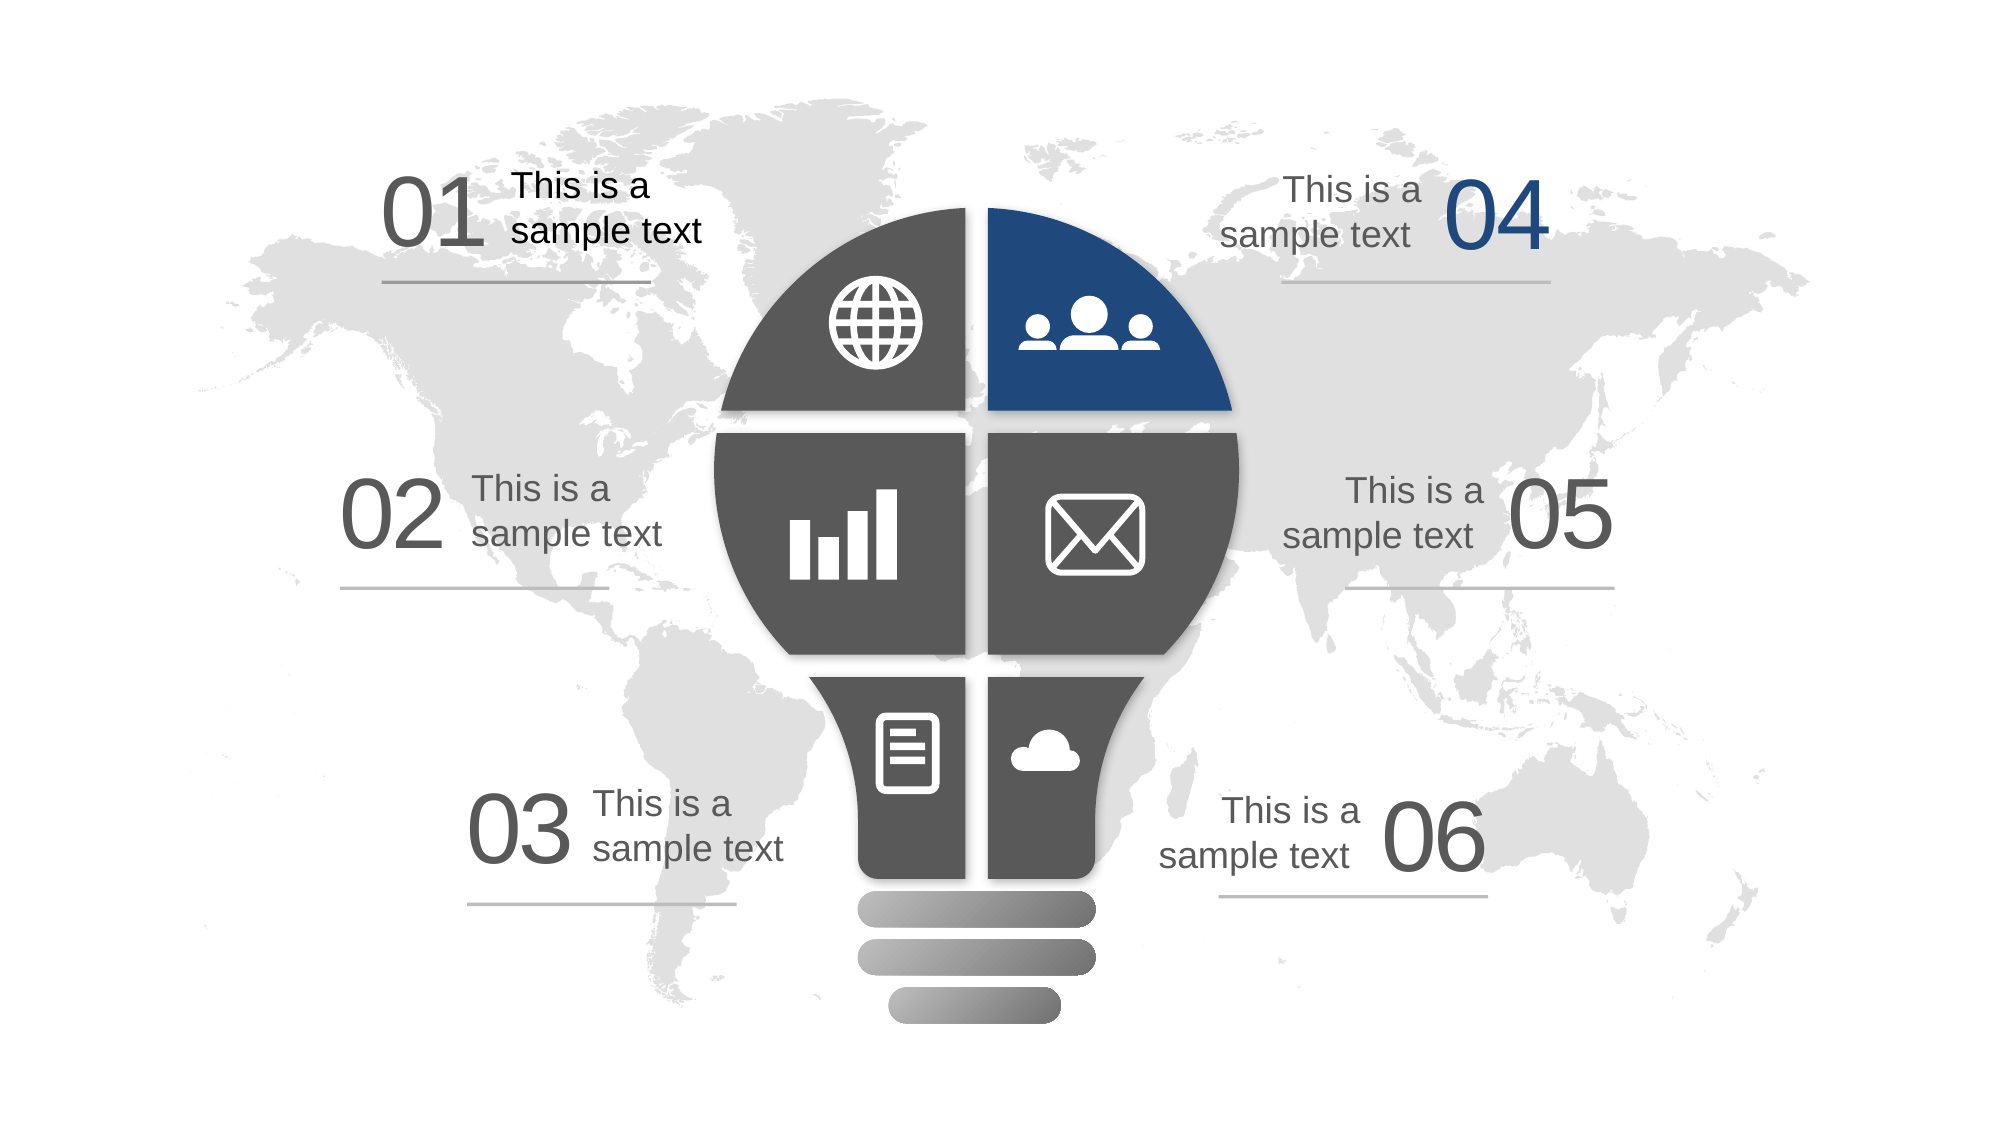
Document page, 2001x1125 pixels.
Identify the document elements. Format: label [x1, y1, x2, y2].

text_box [1018, 340, 1057, 350]
text_box [210, 386, 221, 390]
text_box [1262, 448, 1615, 571]
text_box [987, 207, 1233, 411]
text_box [652, 579, 679, 593]
text_box [515, 571, 558, 586]
text_box [1345, 586, 1615, 590]
text_box [888, 987, 1061, 1024]
text_box [828, 275, 923, 370]
text_box [1019, 626, 1203, 856]
text_box [284, 570, 296, 577]
text_box [1705, 760, 1715, 772]
text_box [1138, 771, 1489, 893]
text_box [811, 993, 821, 1000]
text_box [1218, 895, 1489, 899]
text_box [857, 939, 1096, 976]
text_box [1173, 129, 1204, 143]
text_box [1222, 560, 1240, 591]
text_box [655, 885, 729, 902]
text_box [1616, 192, 1638, 201]
text_box [628, 571, 654, 581]
text_box [875, 712, 940, 795]
text_box [974, 487, 984, 658]
text_box [1213, 124, 1238, 136]
text_box [1610, 904, 1627, 925]
text_box [467, 763, 815, 885]
text_box [683, 98, 928, 316]
text_box [242, 233, 728, 448]
text_box [1489, 739, 1650, 897]
text_box [1010, 729, 1080, 771]
text_box [339, 586, 610, 590]
text_box [339, 448, 693, 571]
text_box [809, 677, 966, 879]
text_box [1576, 185, 1614, 202]
text_box [1533, 670, 1542, 689]
text_box [1128, 314, 1153, 339]
text_box [1661, 718, 1671, 731]
text_box [857, 891, 1096, 928]
text_box [818, 537, 839, 580]
text_box [1281, 571, 1294, 576]
text_box [890, 756, 926, 765]
text_box [1199, 149, 1551, 271]
text_box [1025, 314, 1051, 339]
text_box [1059, 335, 1119, 350]
text_box [1535, 698, 1550, 705]
text_box [789, 520, 811, 580]
text_box [1547, 684, 1648, 740]
text_box [1024, 137, 1097, 182]
text_box [1070, 295, 1108, 333]
text_box [987, 433, 1240, 655]
text_box [527, 590, 826, 763]
text_box [237, 373, 255, 384]
text_box [1653, 709, 1660, 722]
text_box [1218, 128, 1264, 143]
text_box [1389, 590, 1535, 741]
text_box [634, 588, 645, 592]
text_box [1705, 868, 1759, 948]
text_box [646, 907, 706, 1005]
text_box [553, 126, 597, 146]
text_box [710, 974, 725, 982]
text_box [890, 728, 916, 737]
text_box [1206, 136, 1216, 142]
text_box [1752, 773, 1760, 780]
text_box [714, 433, 966, 655]
text_box [1295, 571, 1361, 654]
text_box [226, 301, 240, 308]
text_box [890, 742, 926, 751]
text_box [1121, 340, 1161, 350]
text_box [1379, 571, 1467, 586]
text_box [467, 902, 737, 907]
text_box [987, 677, 1145, 879]
text_box [1045, 493, 1146, 576]
text_box [197, 388, 208, 392]
text_box [1375, 128, 1417, 149]
text_box [381, 146, 733, 268]
text_box [1695, 789, 1711, 804]
text_box [1281, 280, 1551, 284]
text_box [381, 280, 652, 284]
text_box [295, 578, 301, 586]
text_box [1588, 205, 1606, 217]
text_box [1278, 956, 1286, 964]
text_box [721, 207, 966, 411]
text_box [966, 219, 1810, 552]
text_box [576, 104, 710, 146]
text_box [577, 571, 599, 586]
text_box [876, 489, 897, 580]
text_box [847, 511, 868, 580]
